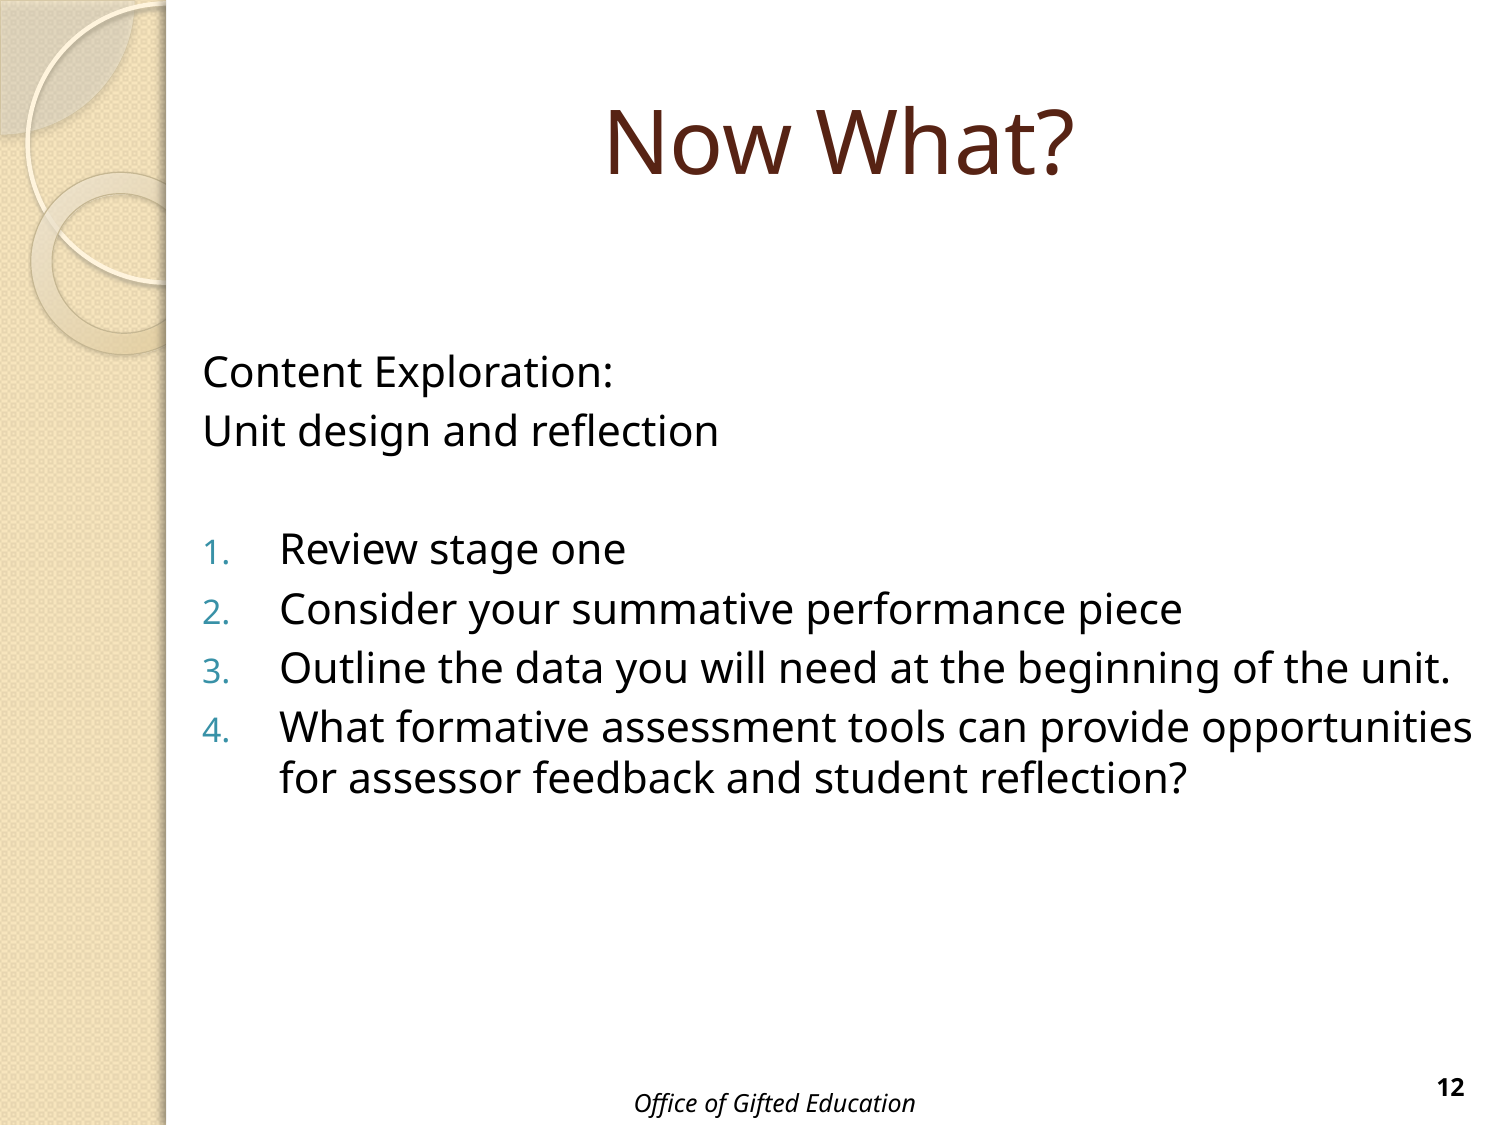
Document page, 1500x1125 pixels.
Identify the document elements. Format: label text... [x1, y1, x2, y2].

title Now What? [235, 45, 1466, 233]
list Content Exploration: Unit design and reflection Review stage one Consider your summative performance piece Outline the data you will need at the beginning of the unit. What formative assessment tools can provide opportunities for assessor feedback and student reflection? [174, 337, 1500, 1125]
slide_number 12 [1413, 1034, 1488, 1113]
footer Office of Gifted Education [537, 1046, 1013, 1125]
